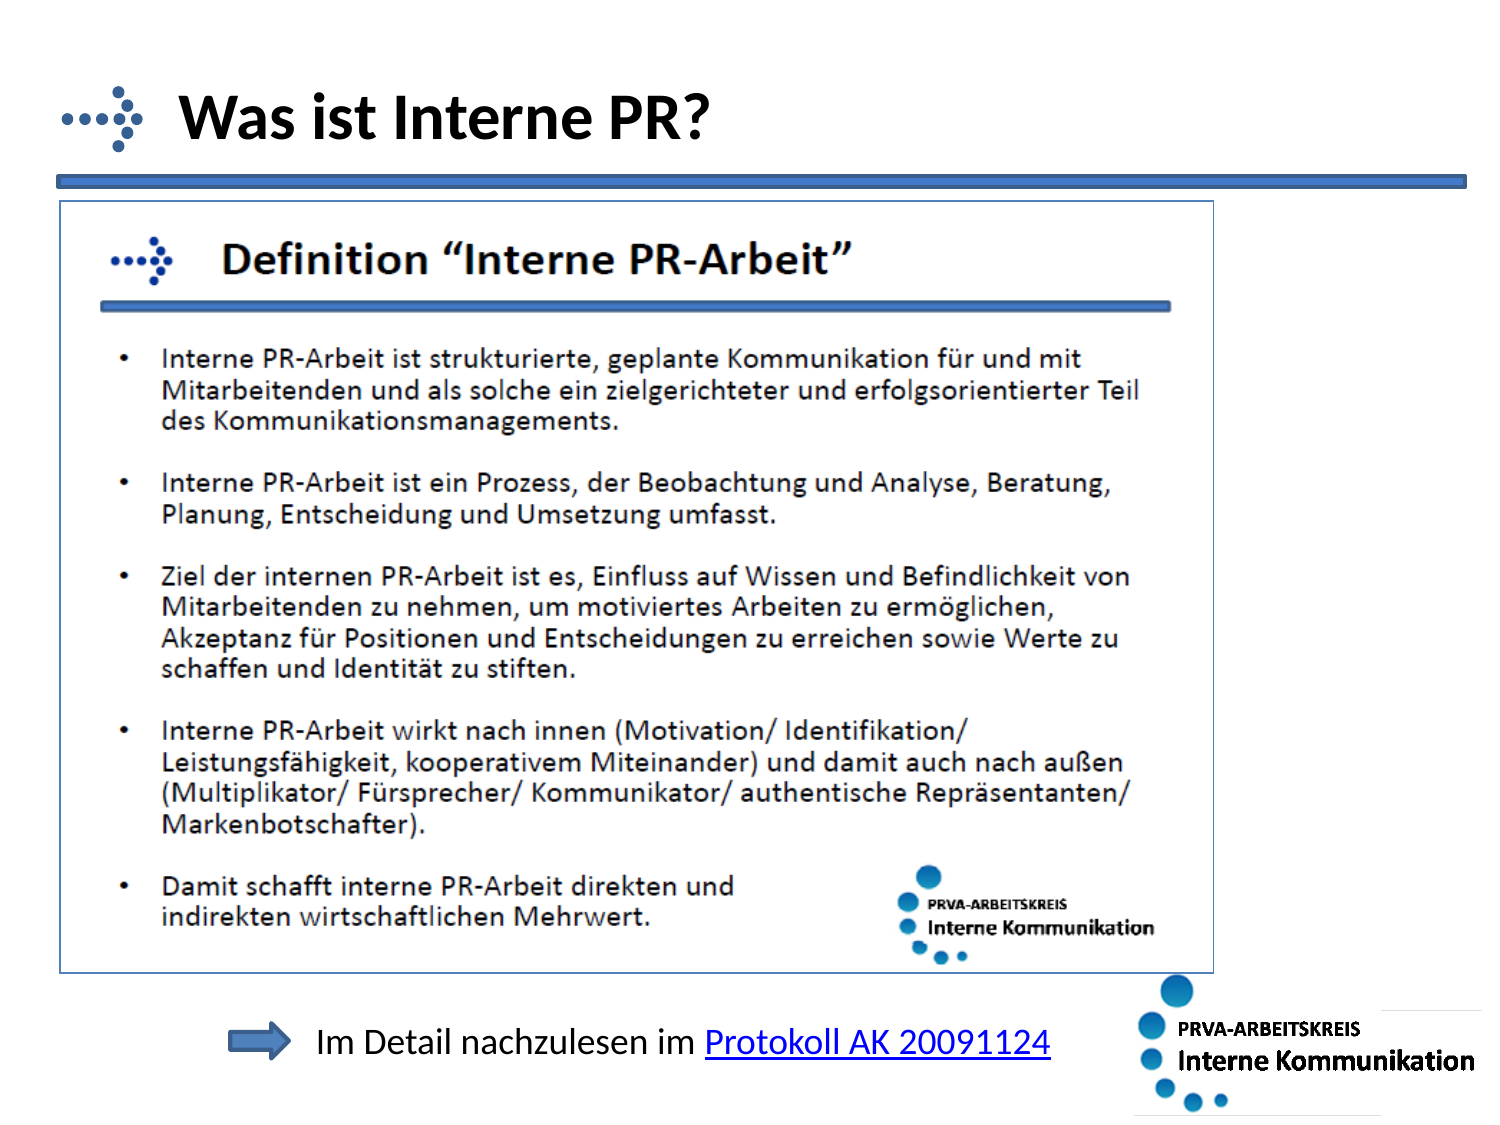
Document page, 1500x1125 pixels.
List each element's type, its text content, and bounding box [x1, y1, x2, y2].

picture [60, 201, 1213, 973]
text_box [228, 1021, 291, 1061]
text_box Im Detail nachzulesen im Protokoll AK 20091124 [301, 1009, 1093, 1070]
picture [1133, 970, 1494, 1116]
title Was ist Interne PR? [164, 54, 1378, 171]
